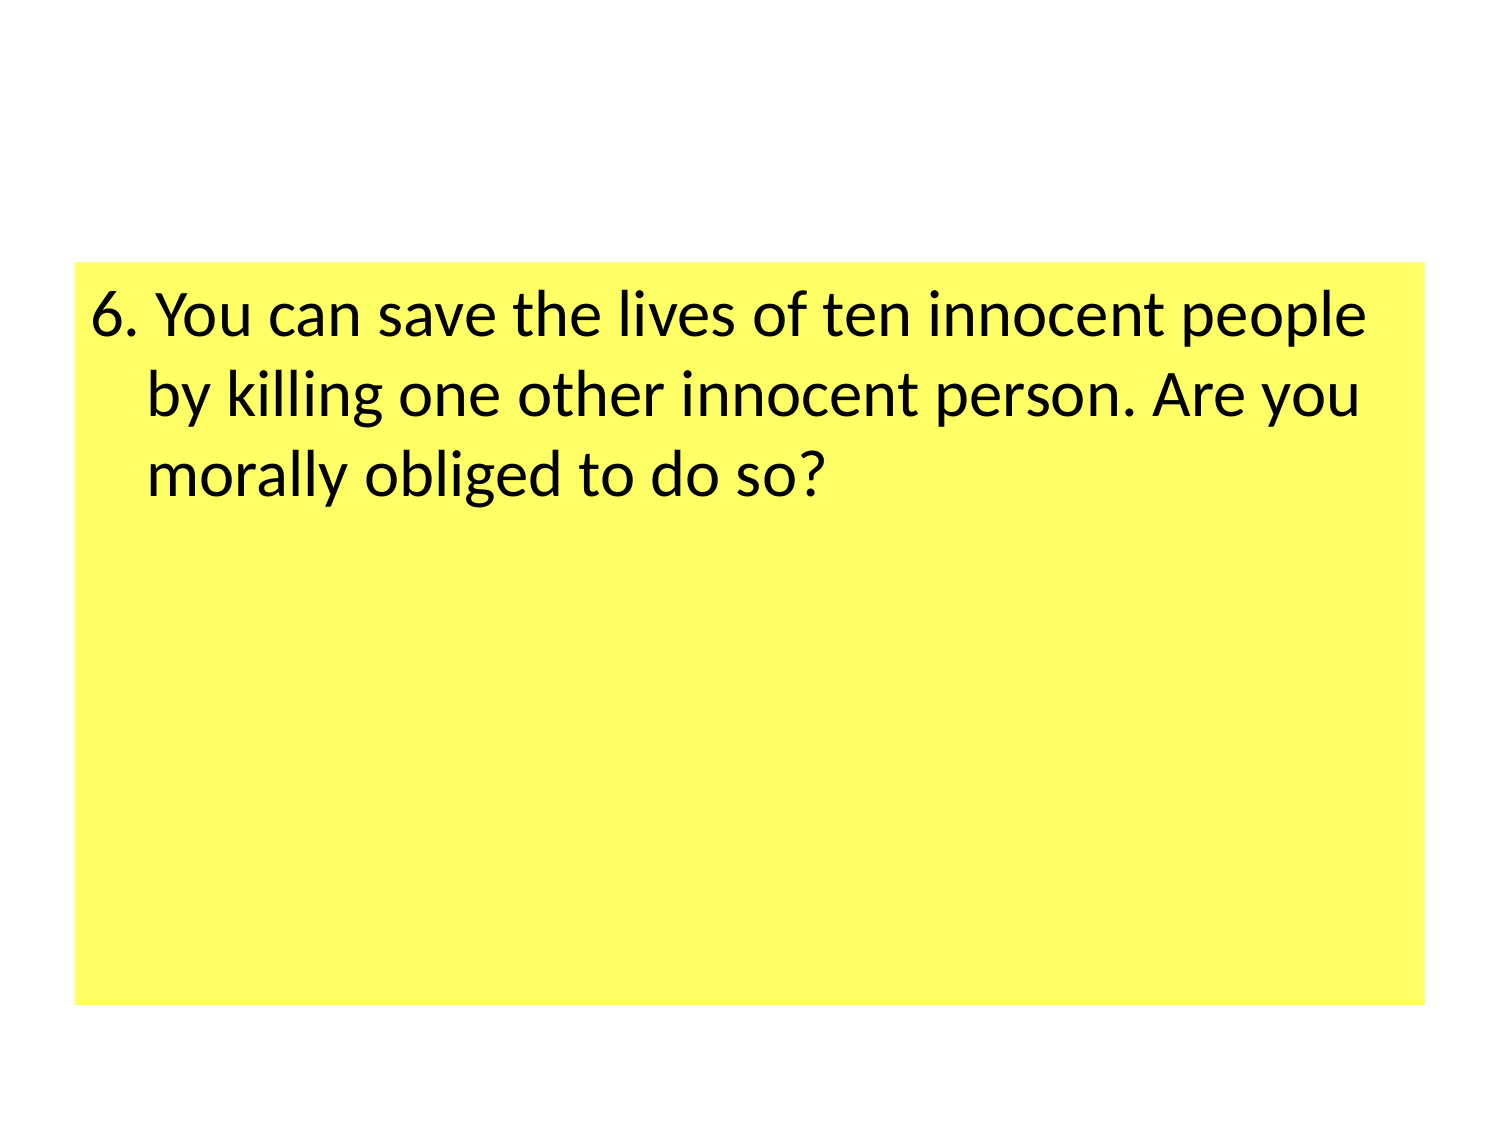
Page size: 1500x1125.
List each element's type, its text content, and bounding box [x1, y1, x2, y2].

list 6. You can save the lives of ten innocent people by killing one other innocent person. Are you morally obliged to do so? [75, 262, 1425, 1005]
